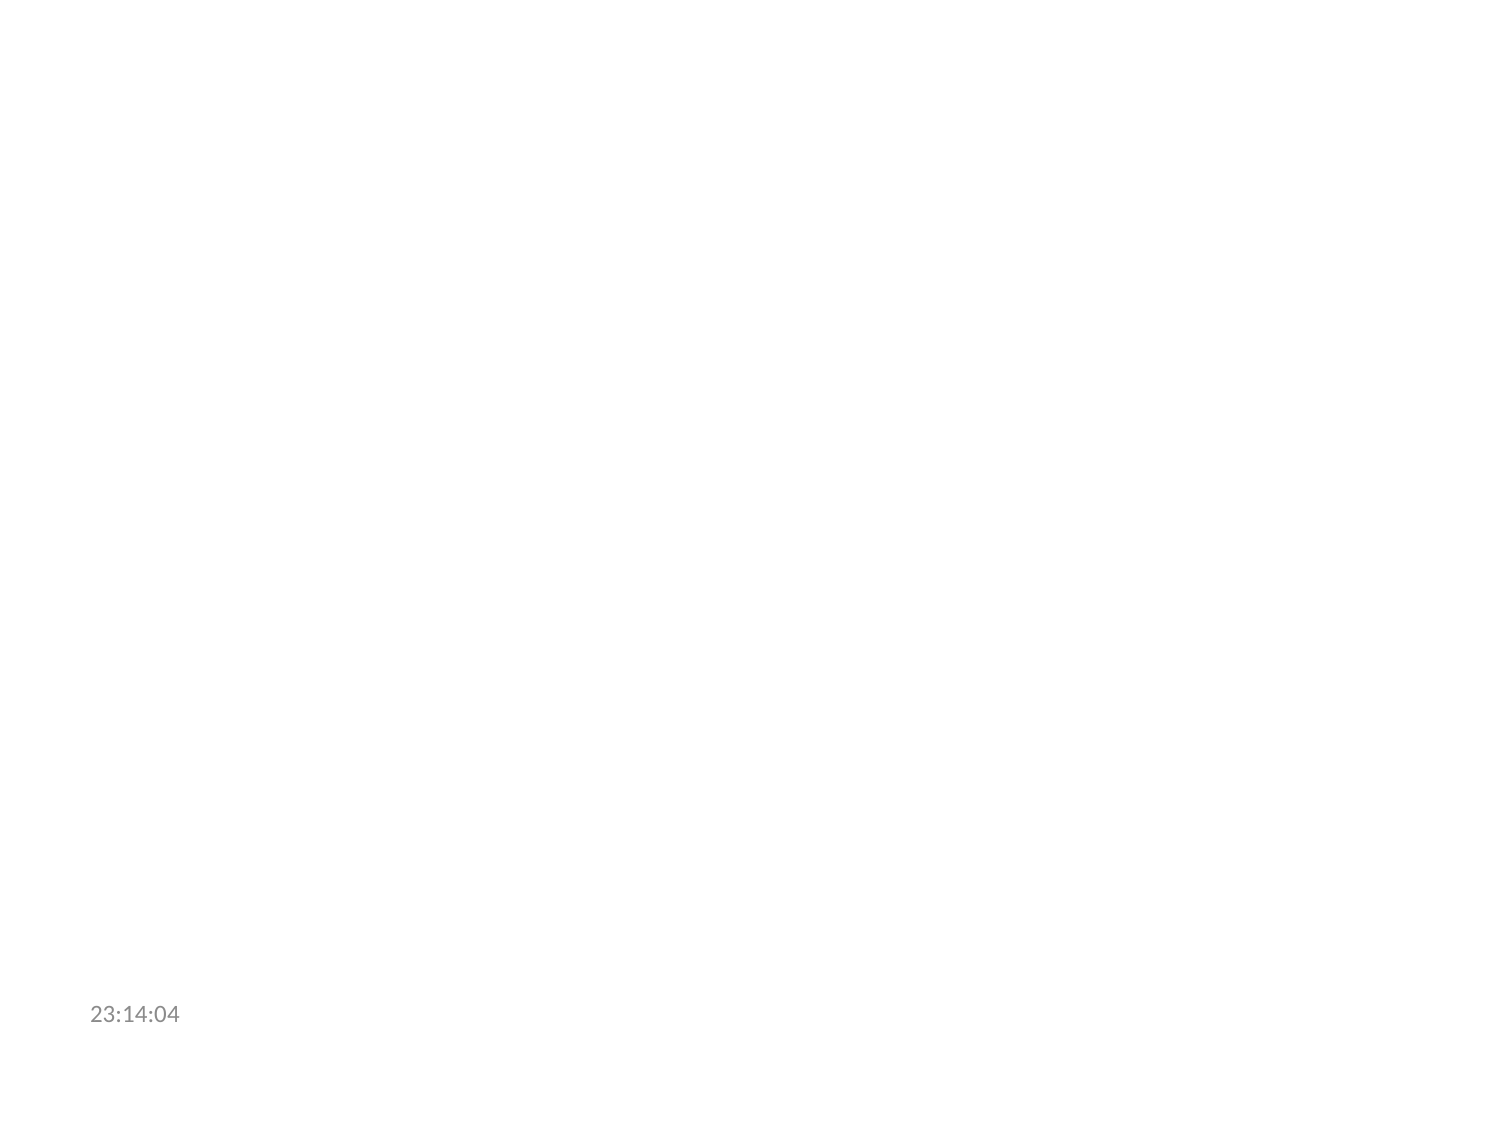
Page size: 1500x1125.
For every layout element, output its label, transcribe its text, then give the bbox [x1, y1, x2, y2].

text_box 15:35:09 [75, 982, 425, 1043]
